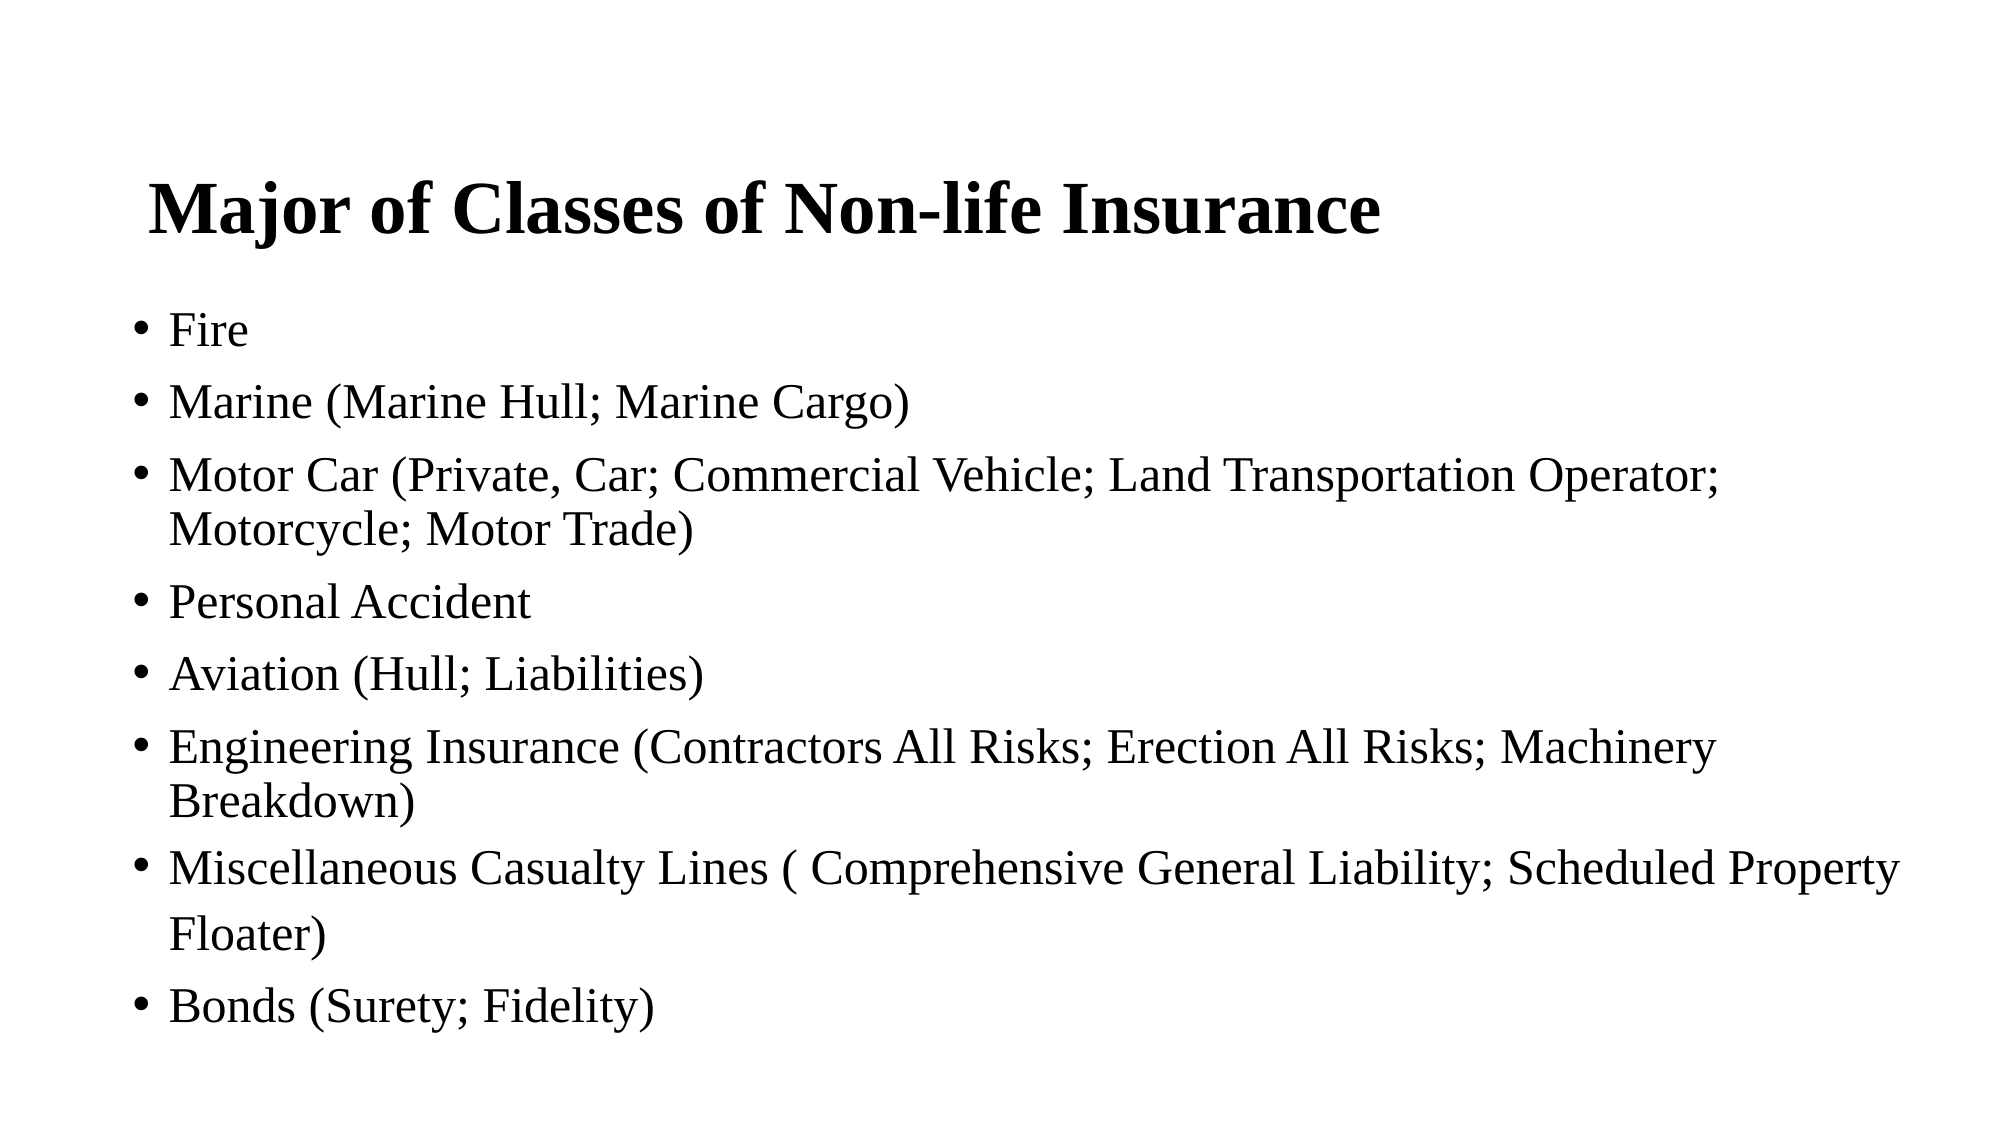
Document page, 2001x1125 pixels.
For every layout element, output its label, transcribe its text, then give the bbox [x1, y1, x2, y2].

title Major of Classes of Non-life Insurance [133, 150, 1934, 268]
list Fire Marine (Marine Hull; Marine Cargo) Motor Car (Private, Car; Commercial Vehicle; Land Transportation Operator; Motorcycle; Motor Trade) Personal Accident Aviation (Hull; Liabilities) Engineering Insurance (Contractors All Risks; Erection All Risks; Machinery Breakdown) Miscellaneous Casualty Lines ( Comprehensive General Liability; Scheduled Property Floater) Bonds (Surety; Fidelity) [117, 295, 1934, 1044]
